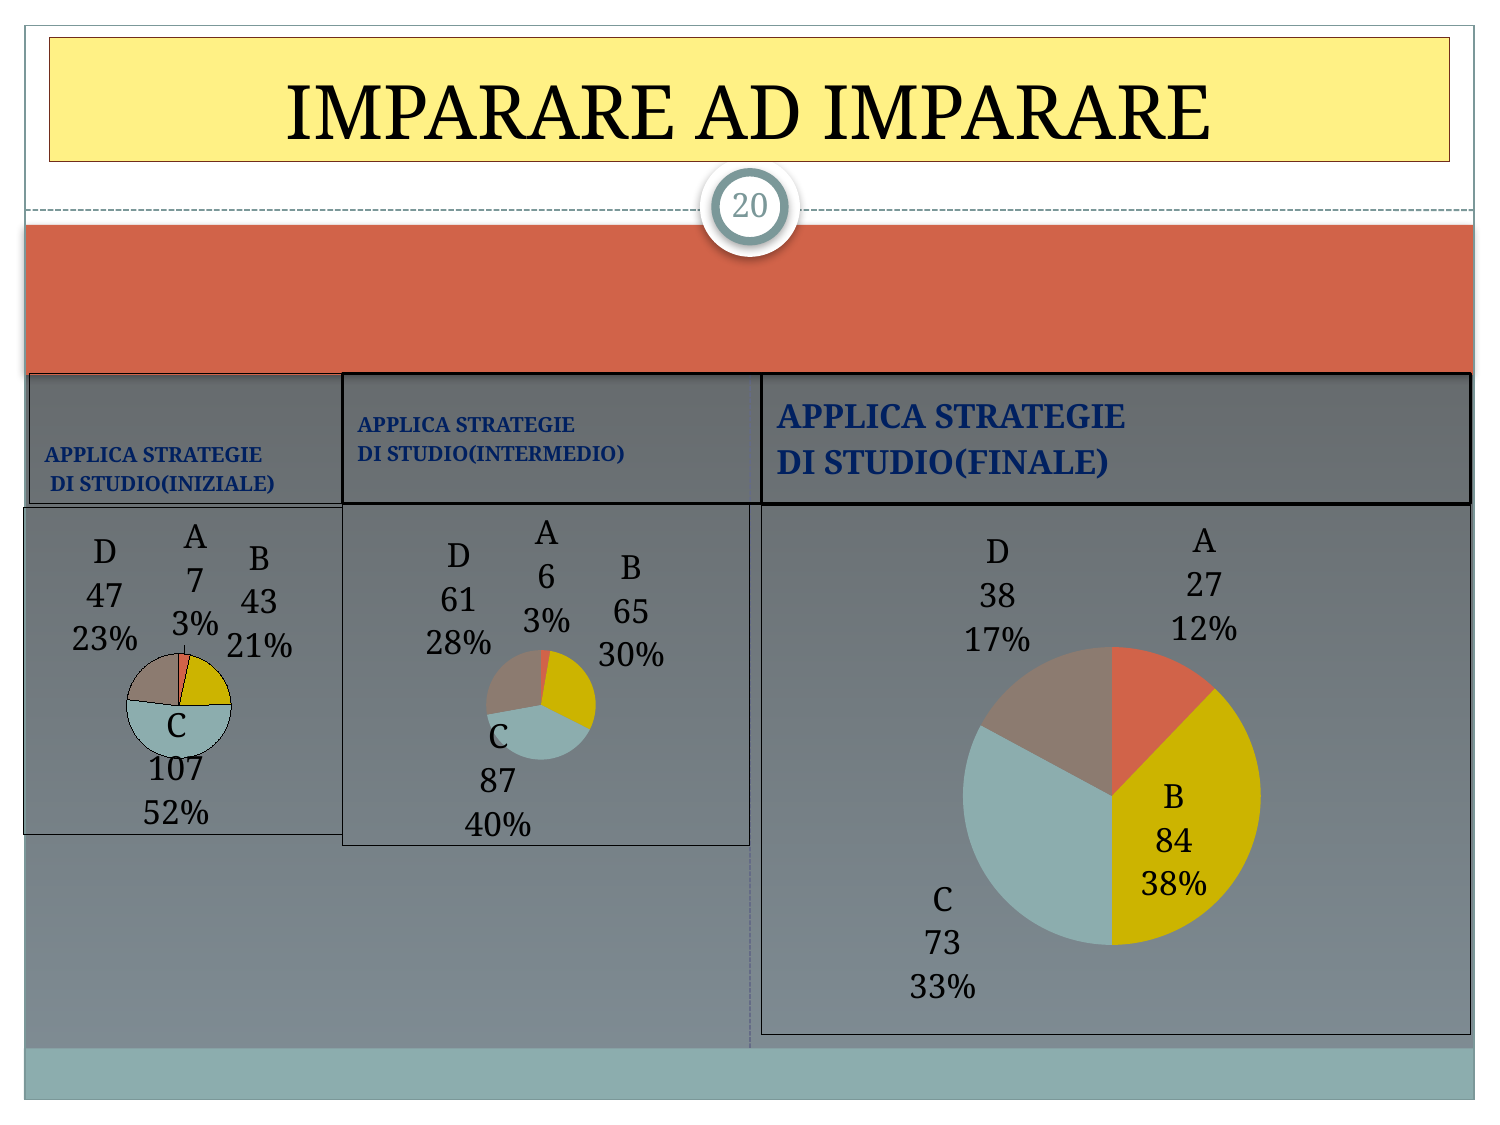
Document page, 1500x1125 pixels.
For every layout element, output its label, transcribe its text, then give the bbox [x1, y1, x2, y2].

chart [23, 503, 751, 847]
text_box APPLICA STRATEGIE DI STUDIO(INIZIALE) [29, 373, 343, 504]
list APPLICA STRATEGIE DI STUDIO(FINALE) [761, 372, 1472, 504]
chart [761, 505, 1471, 1036]
title IMPARARE AD IMPARARE [49, 37, 1450, 162]
list APPLICA STRATEGIE DI STUDIO(INTERMEDIO) [341, 372, 761, 505]
slide_number 20 [712, 171, 788, 244]
